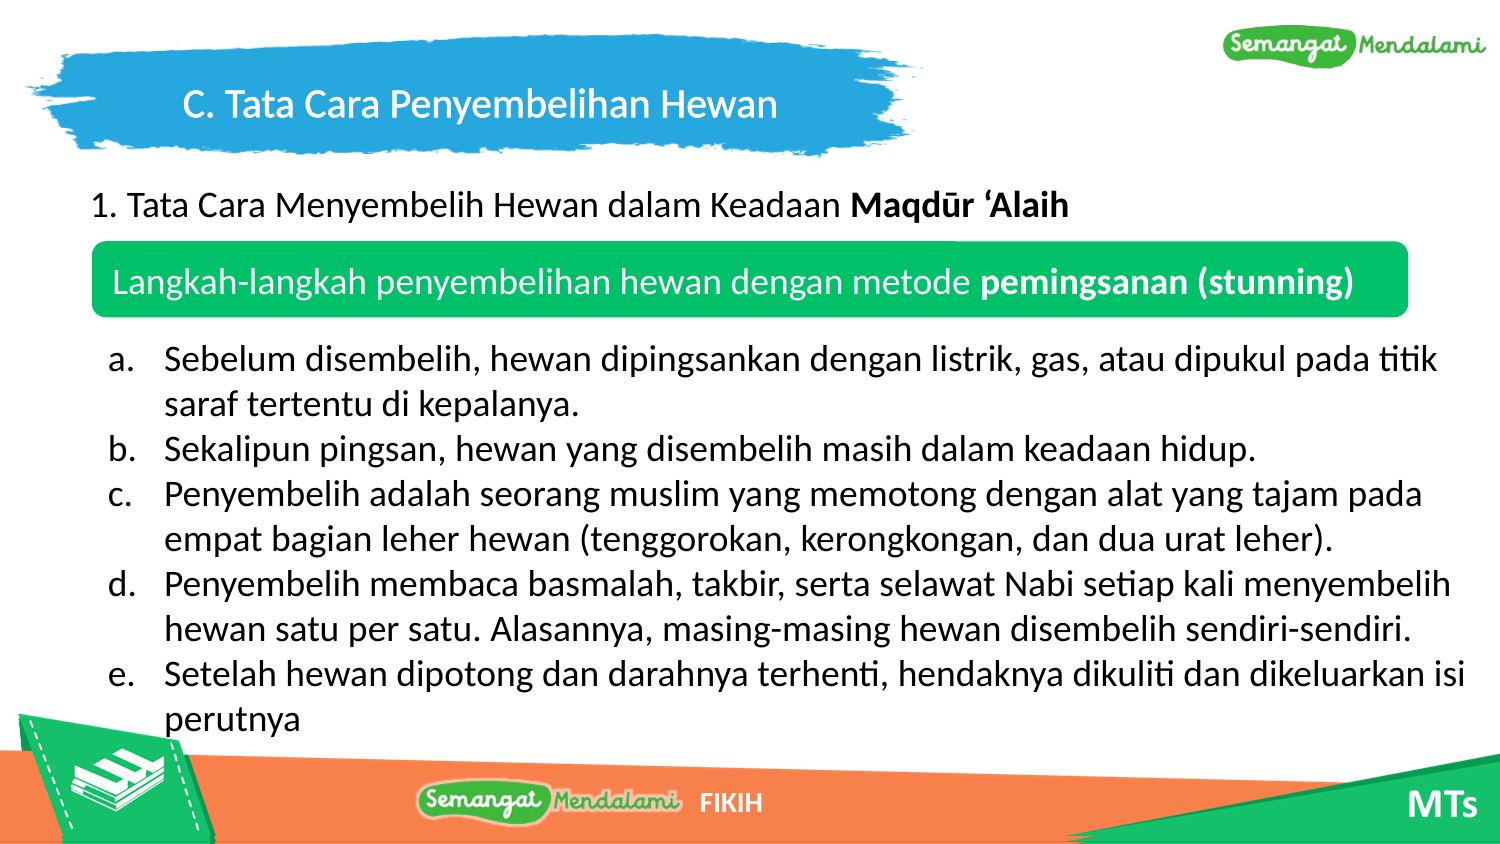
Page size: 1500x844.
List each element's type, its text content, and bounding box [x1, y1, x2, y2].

text_box Sebelum disembelih, hewan dipingsankan dengan listrik, gas, atau dipukul pada titik saraf tertentu di kepalanya. Sekalipun pingsan, hewan yang disembelih masih dalam keadaan hidup. Penyembelih adalah seorang muslim yang memotong dengan alat yang tajam pada empat bagian leher hewan (tenggorokan, kerongkongan, dan dua urat leher). Penyembelih membaca basmalah, takbir, serta selawat Nabi setiap kali menyembelih hewan satu per satu. Alasannya, masing-masing hewan disembelih sendiri-sendiri. Setelah hewan dipotong dan darahnya terhenti, hendaknya dikuliti dan dikeluarkan isi perutnya [93, 326, 1500, 696]
picture [24, 34, 924, 163]
text_box 1. Tata Cara Menyembelih Hewan dalam Keadaan Maqdūr ‘Alaih [74, 173, 1425, 233]
text_box Langkah-langkah penyembelihan hewan dengan metode pemingsanan (stunning) [91, 241, 1409, 318]
picture [1217, 15, 1490, 75]
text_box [0, 696, 1500, 844]
